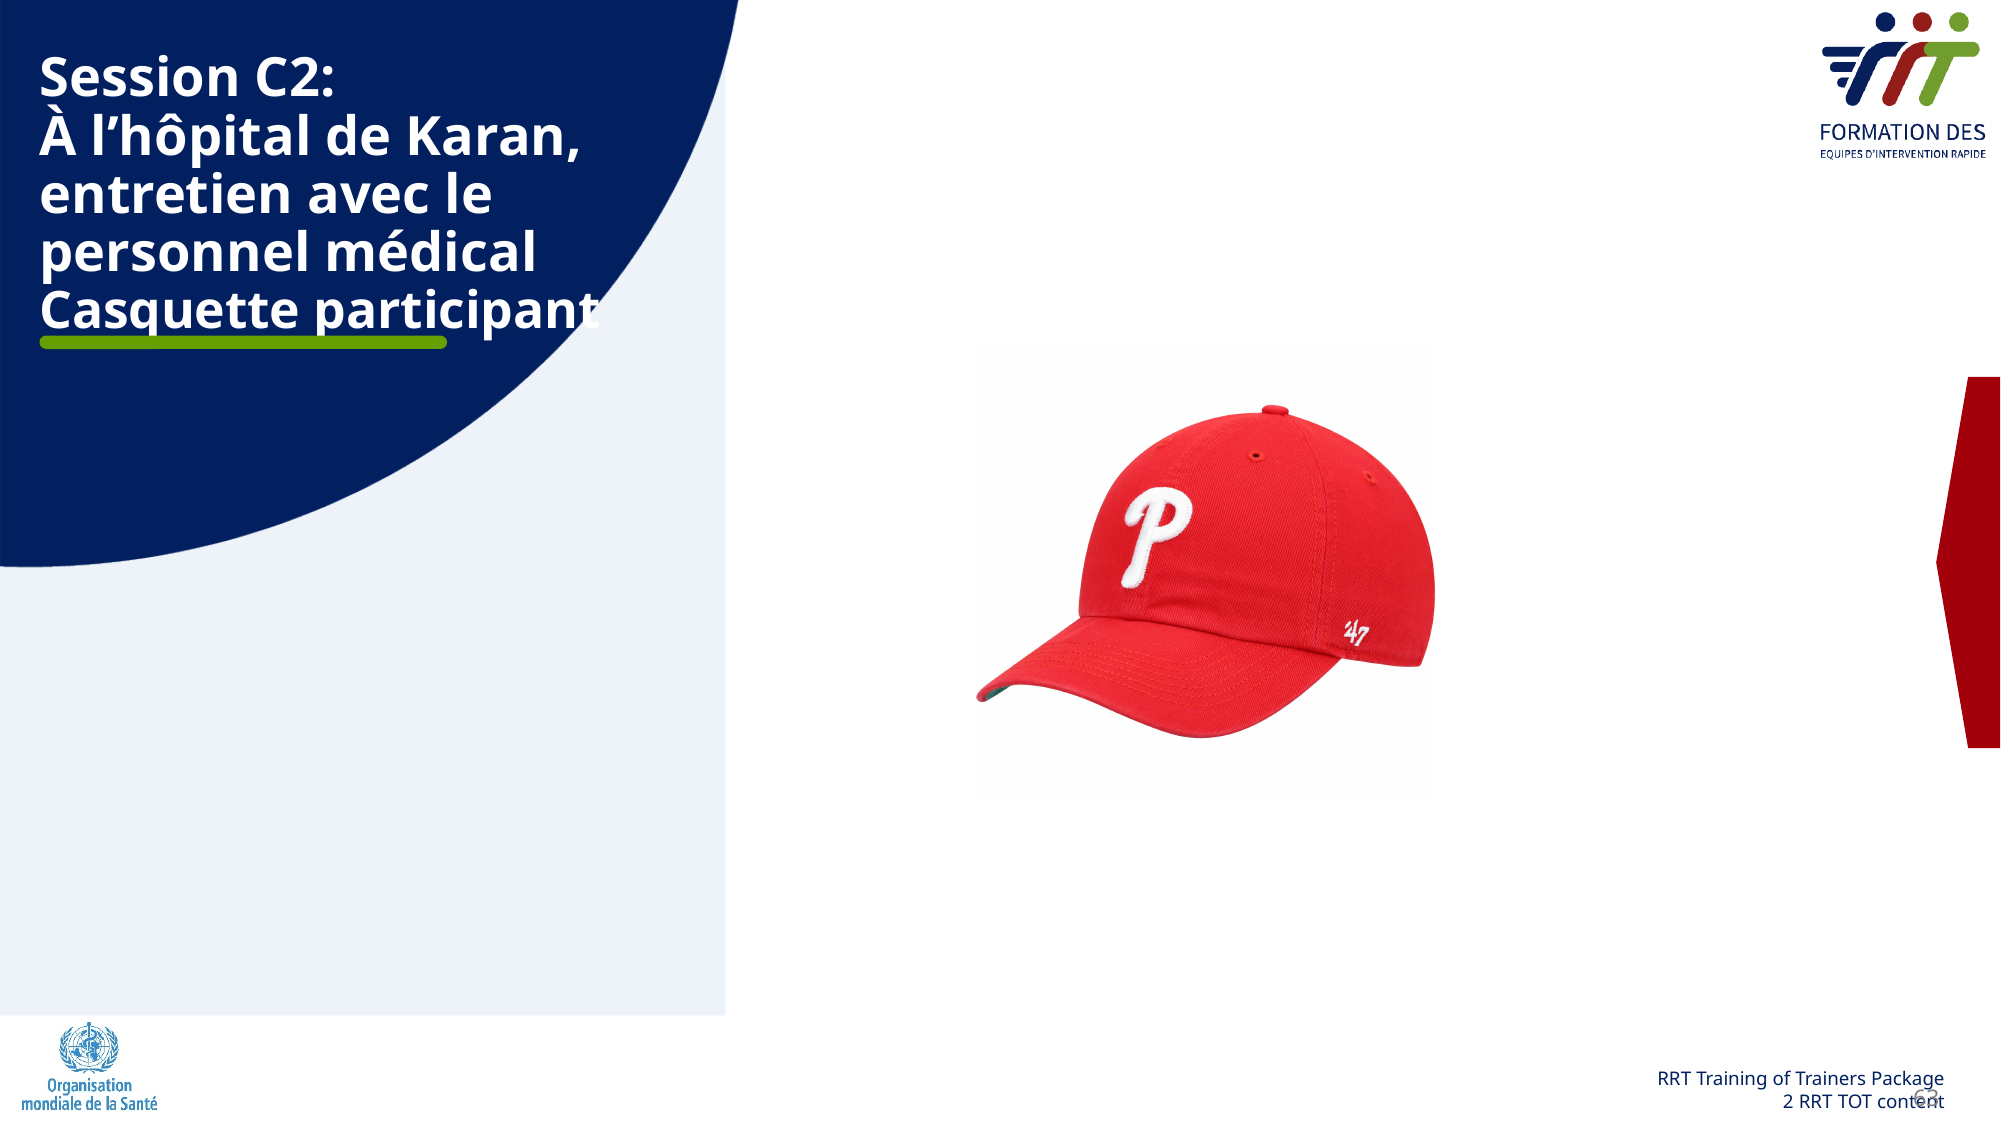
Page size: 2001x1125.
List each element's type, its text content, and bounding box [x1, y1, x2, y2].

title Session C2: À l’hôpital de Karan, entretien avec le personnel médical Casquette participant [38, 0, 655, 343]
picture [1820, 11, 1986, 160]
picture [975, 341, 1436, 803]
picture [20, 1020, 158, 1111]
picture [0, 0, 746, 572]
text_box [39, 335, 448, 350]
